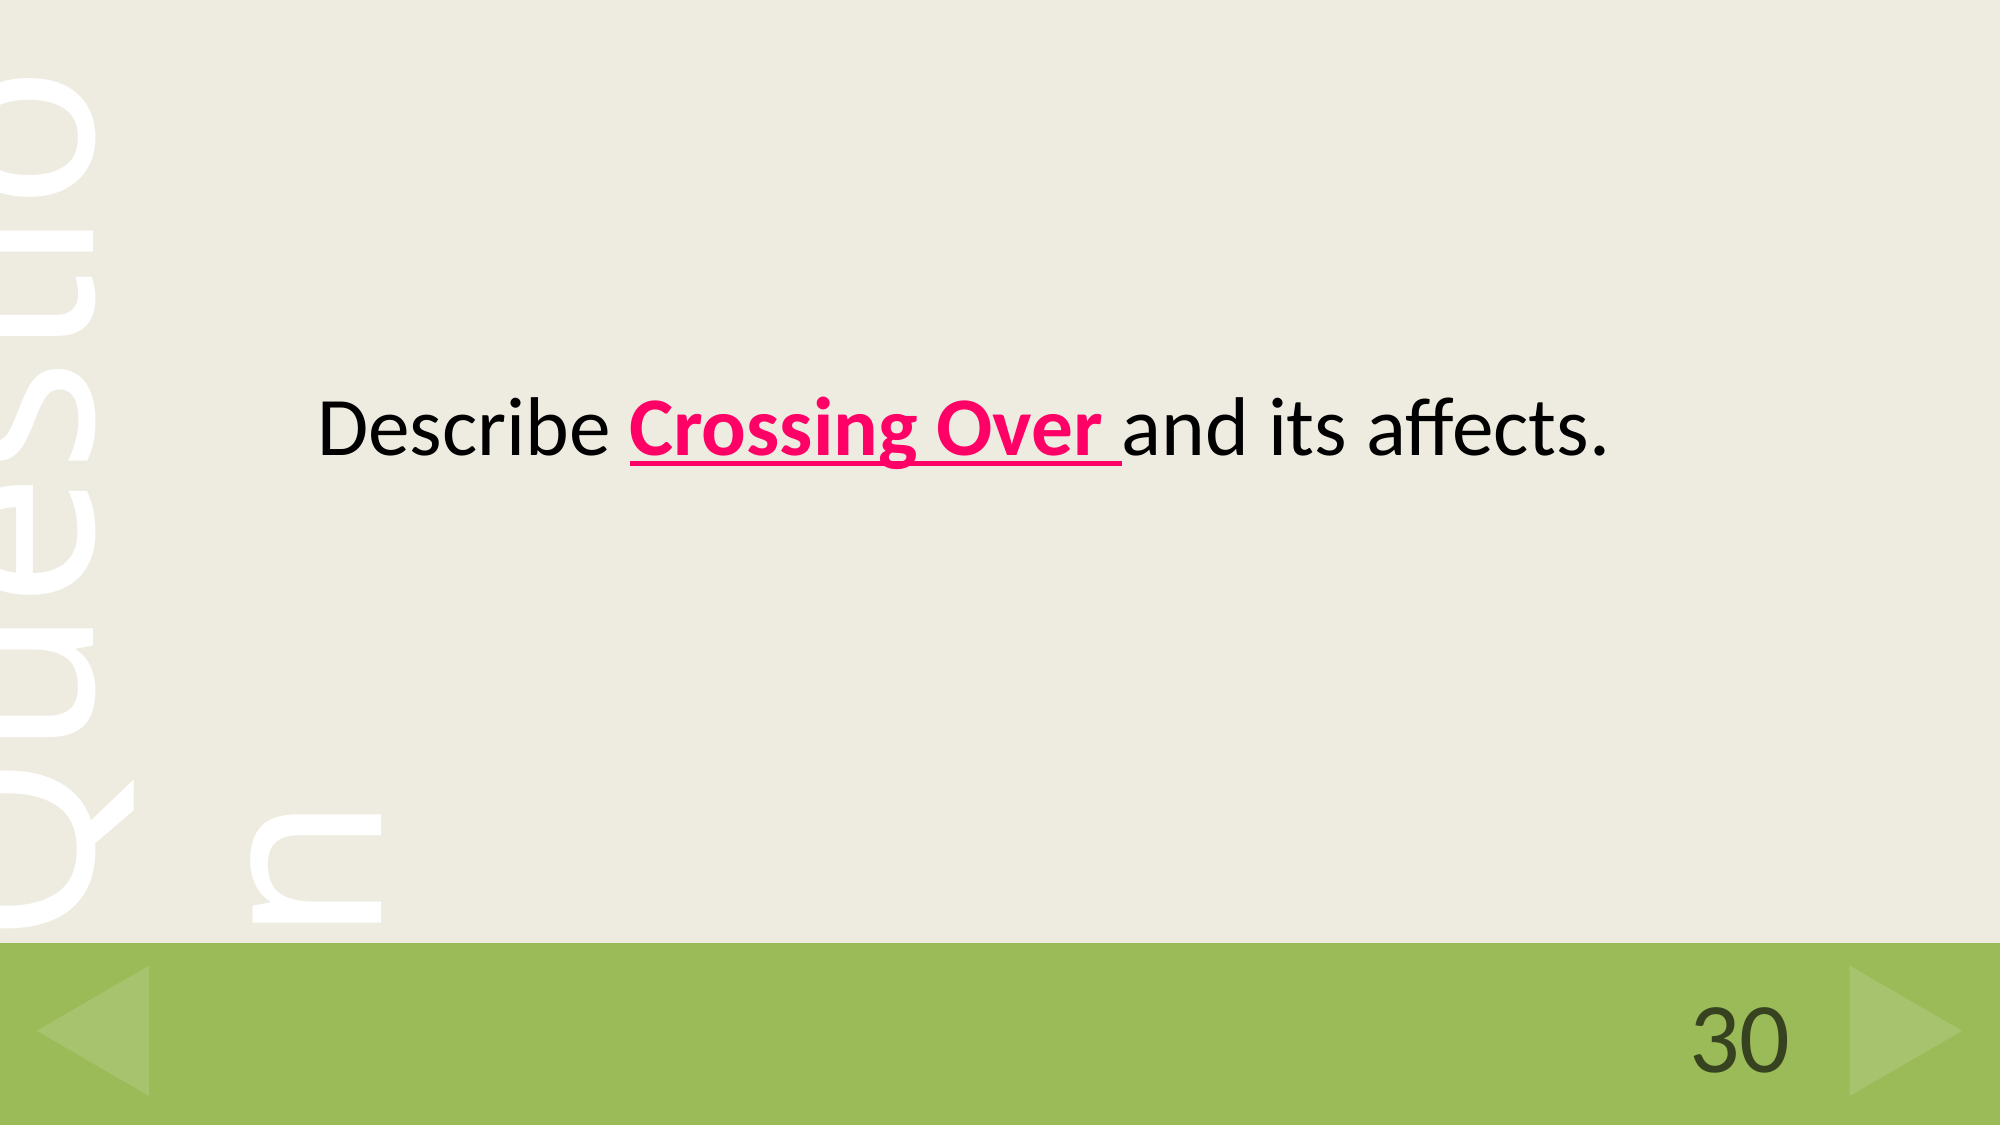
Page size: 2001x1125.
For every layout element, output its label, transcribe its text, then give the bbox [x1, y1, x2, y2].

list Describe Crossing Over and its affects. [302, 307, 1760, 636]
list 30 [1494, 967, 1806, 1097]
